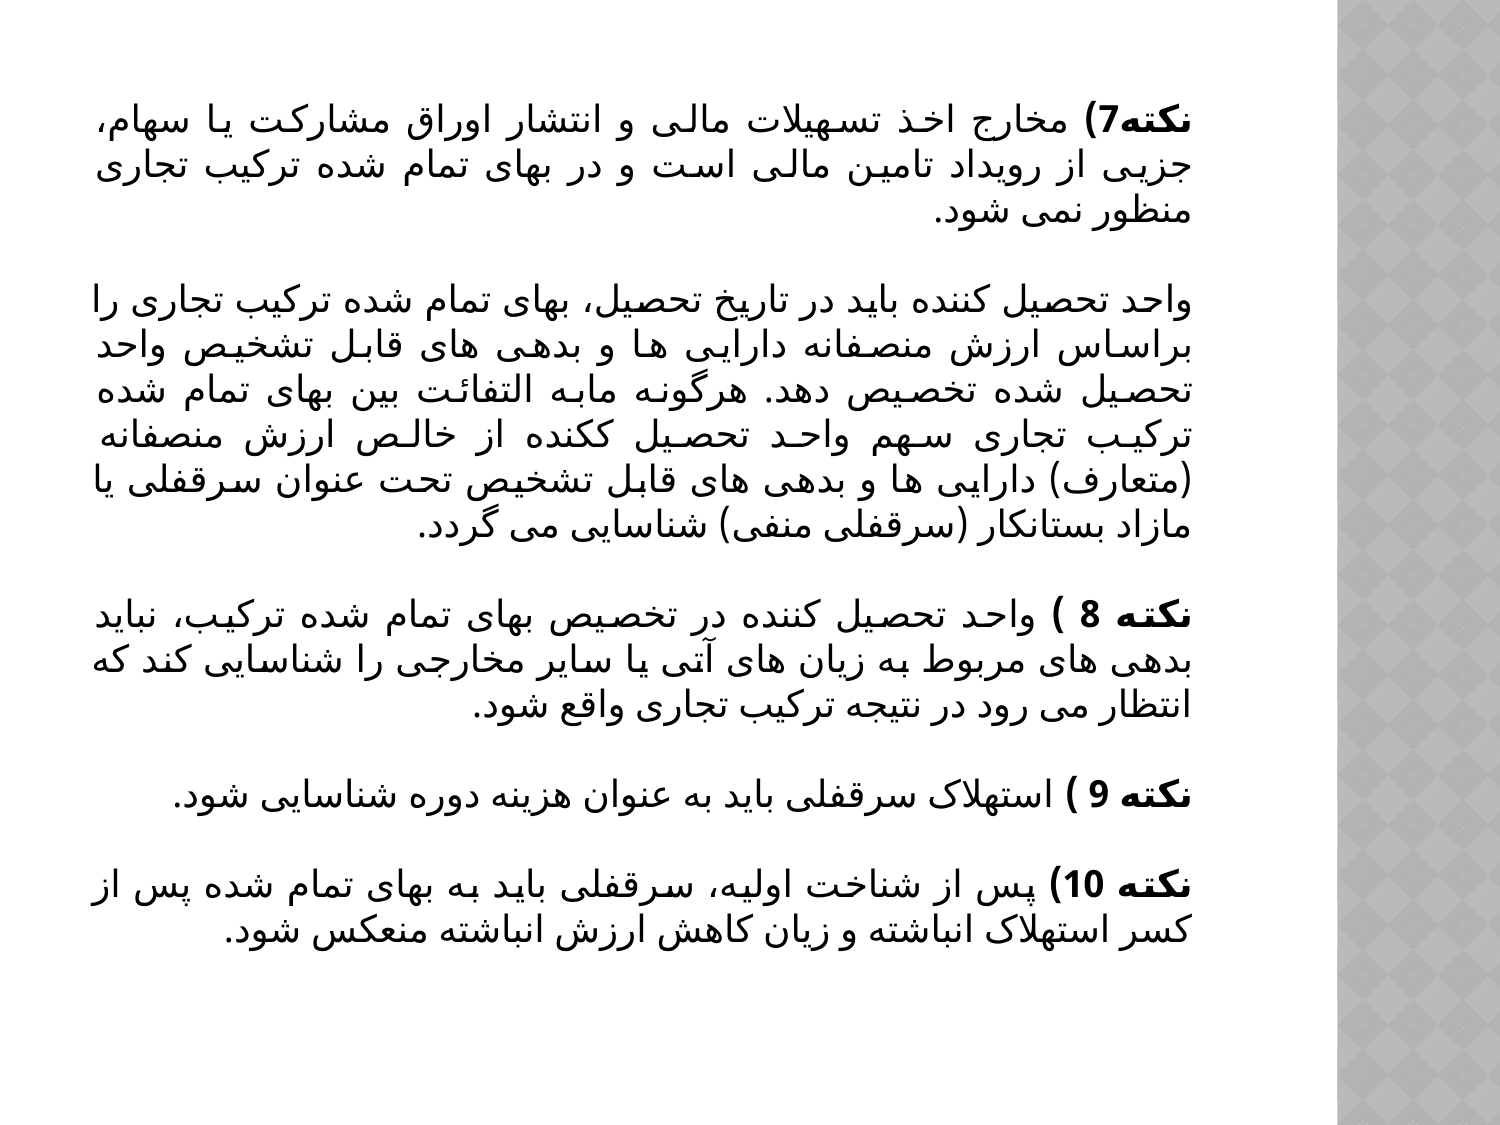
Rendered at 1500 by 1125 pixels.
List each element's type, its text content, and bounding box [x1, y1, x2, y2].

text_box نکته7) مخارج اخذ تسهیلات مالی و انتشار اوراق مشارکت یا سهام، جزیی از رویداد تامین مالی است و در بهای تمام شده ترکیب تجاری منظور نمی شود. واحد تحصیل کننده باید در تاریخ تحصیل، بهای تمام شده ترکیب تجاری را براساس ارزش منصفانه دارایی ها و بدهی های قابل تشخیص واحد تحصیل شده تخصیص دهد. هرگونه مابه التفائت بین بهای تمام شده ترکیب تجاری سهم واحد تحصیل ککنده از خالص ارزش منصفانه (متعارف) دارایی ها و بدهی های قابل تشخیص تحت عنوان سرقفلی یا مازاد بستانکار (سرقفلی منفی) شناسایی می گردد. نکته 8 ) واحد تحصیل کننده در تخصیص بهای تمام شده ترکیب، نباید بدهی های مربوط به زیان های آتی یا سایر مخارجی را شناسایی کند که انتظار می رود در نتیجه ترکیب تجاری واقع شود. نکته 9 ) استهلاک سرقفلی باید به عنوان هزینه دوره شناسایی شود. نکته 10) پس از شناخت اولیه، سرقفلی باید به بهای تمام شده پس از کسر استهلاک انباشته و زیان کاهش ارزش انباشته منعکس شود. [75, 87, 1208, 958]
